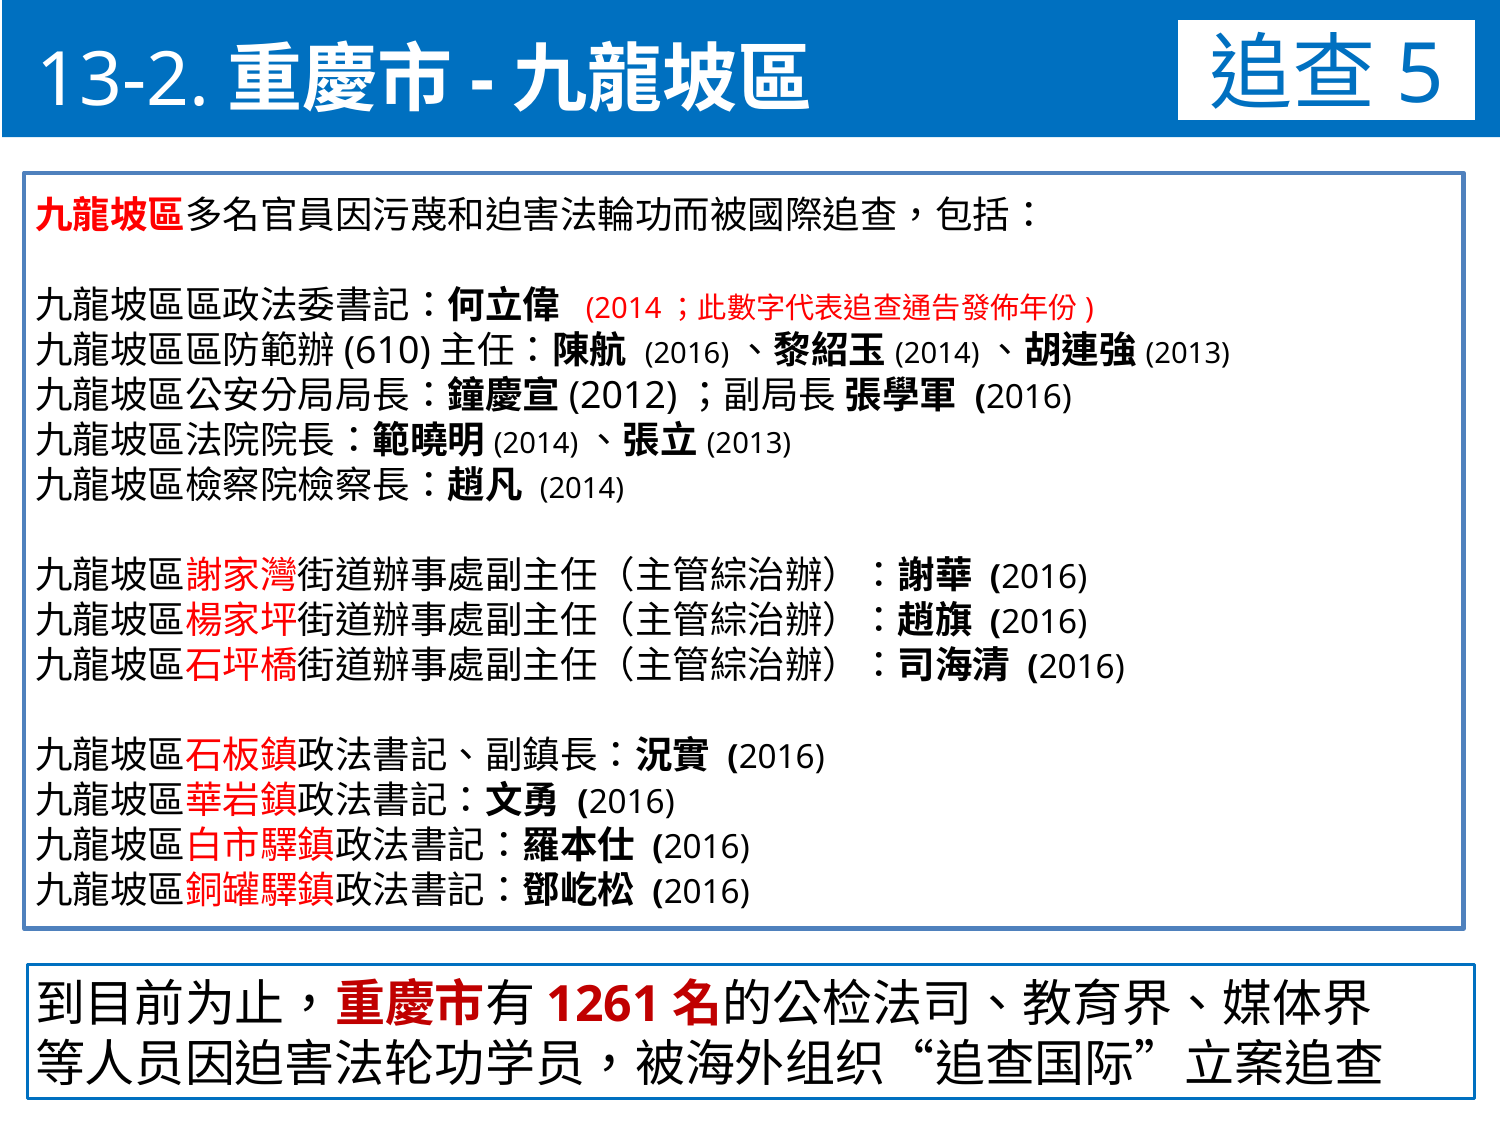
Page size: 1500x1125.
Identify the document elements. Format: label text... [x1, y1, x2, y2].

text_box 到目前为止，重慶市有1261名的公检法司、教育界、媒体界 等人员因迫害法轮功学员，被海外组织“追查国际”立案追查 [27, 964, 1475, 1099]
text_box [1, 0, 1500, 138]
text_box 九龍坡區多名官員因污蔑和迫害法輪功而被國際追查，包括： 九龍坡區區政法委書記：何立偉 (2014；此數字代表追查通告發佈年份) 九龍坡區區防範辦(610)主任：陳航 (2016)、黎紹玉(2014)、胡連強(2013) 九龍坡區公安分局局長：鐘慶宣(2012)；副局長 張學軍 (2016) 九龍坡區法院院長：範曉明(2014)、張立(2013) 九龍坡區檢察院檢察長：趙凡 (2014) 九龍坡區謝家灣街道辦事處副主任（主管綜治辦）：謝華 (2016) 九龍坡區楊家坪街道辦事處副主任（主管綜治辦）：趙旗 (2016) 九龍坡區石坪橋街道辦事處副主任（主管綜治辦）：司海清 (2016) 九龍坡區石板鎮政法書記、副鎮長：況實 (2016) 九龍坡區華岩鎮政法書記：文勇 (2016) 九龍坡區白市驛鎮政法書記：羅本仕 (2016) 九龍坡區銅罐驛鎮政法書記：鄧屹松 (2016) [24, 172, 1464, 929]
